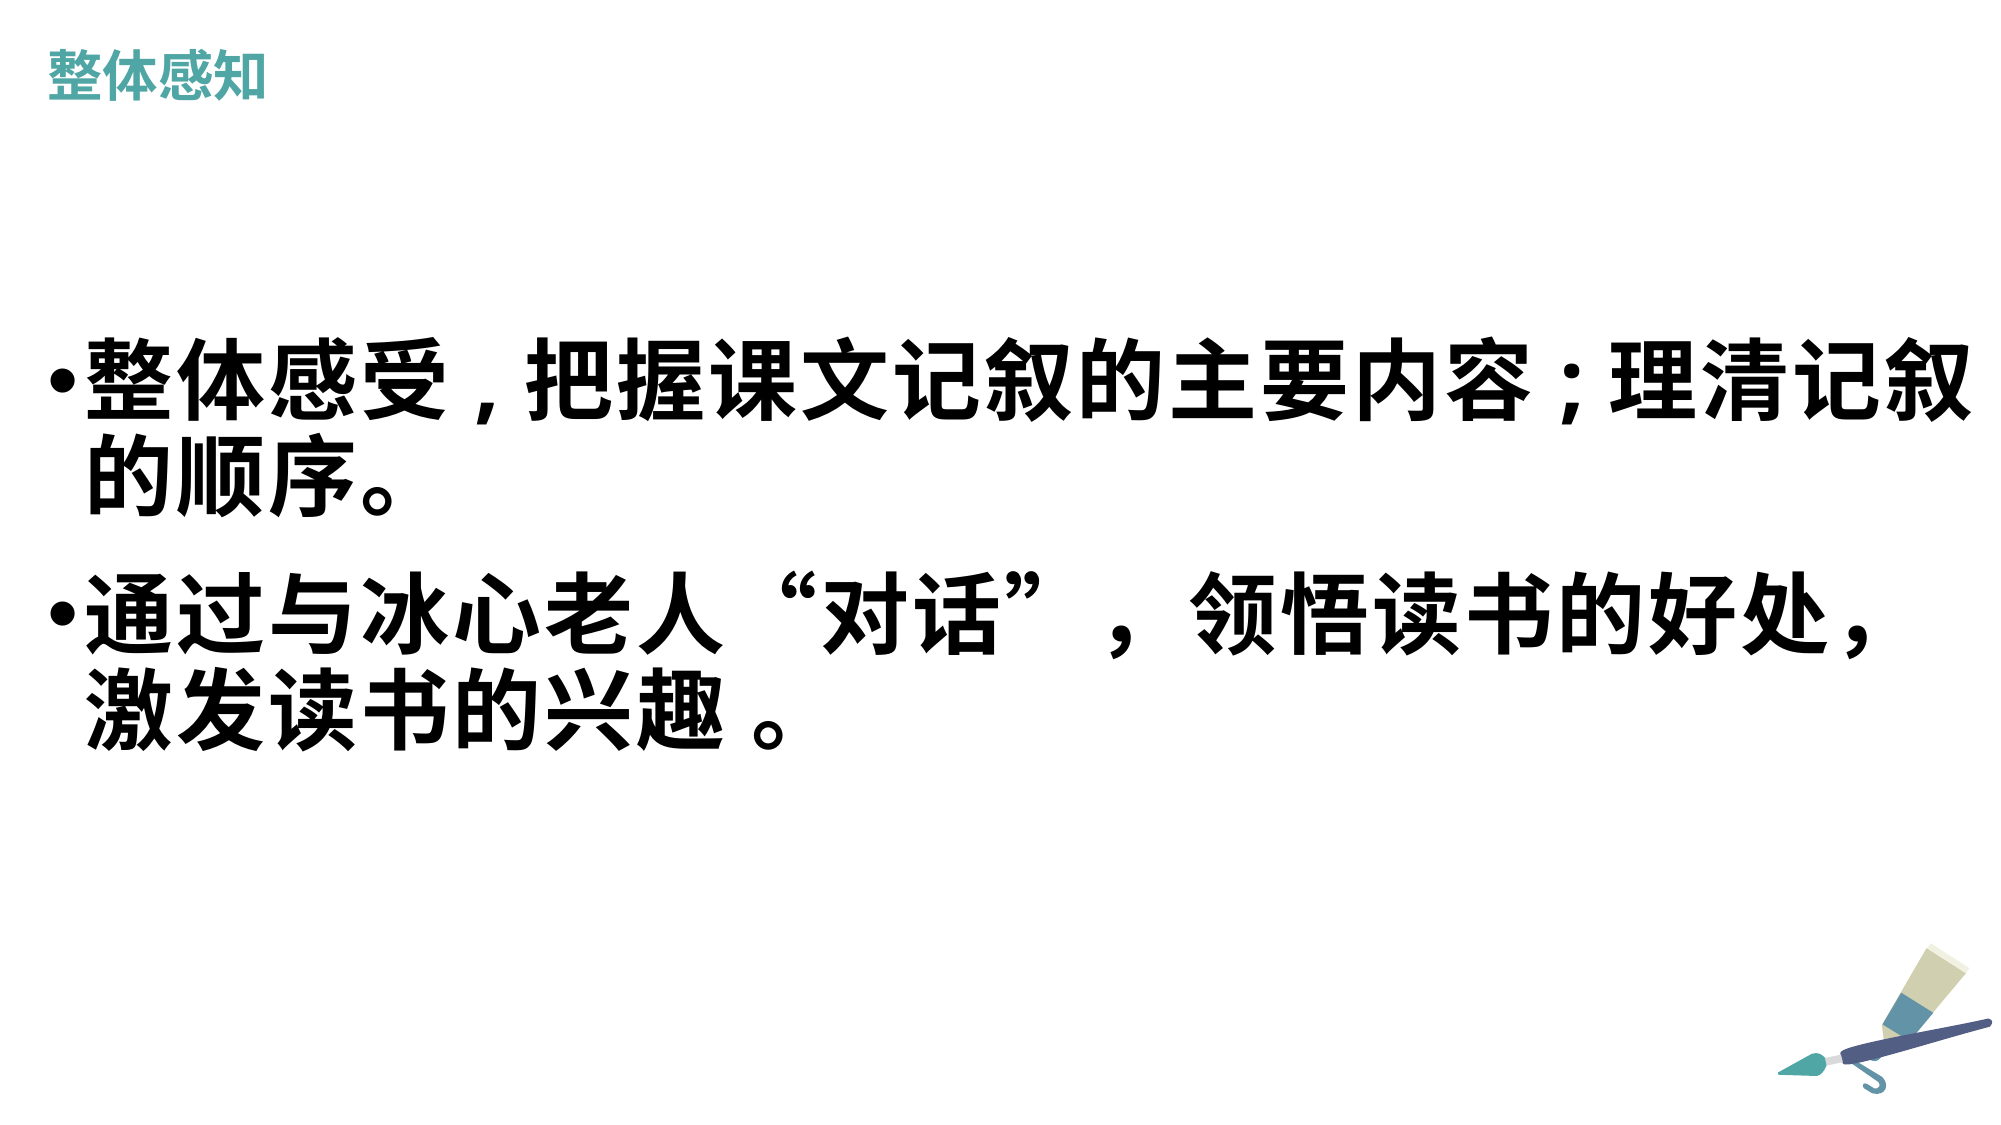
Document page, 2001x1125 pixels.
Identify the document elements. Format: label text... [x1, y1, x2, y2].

list 整体感受,把握课文记叙的主要内容;理清记叙的顺序。 通过与冰心老人“对话”，领悟读书的好处，激发读书的兴趣 。 [32, 329, 2000, 1005]
text_box 整体感知 [32, 33, 347, 115]
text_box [1811, 945, 1974, 1125]
